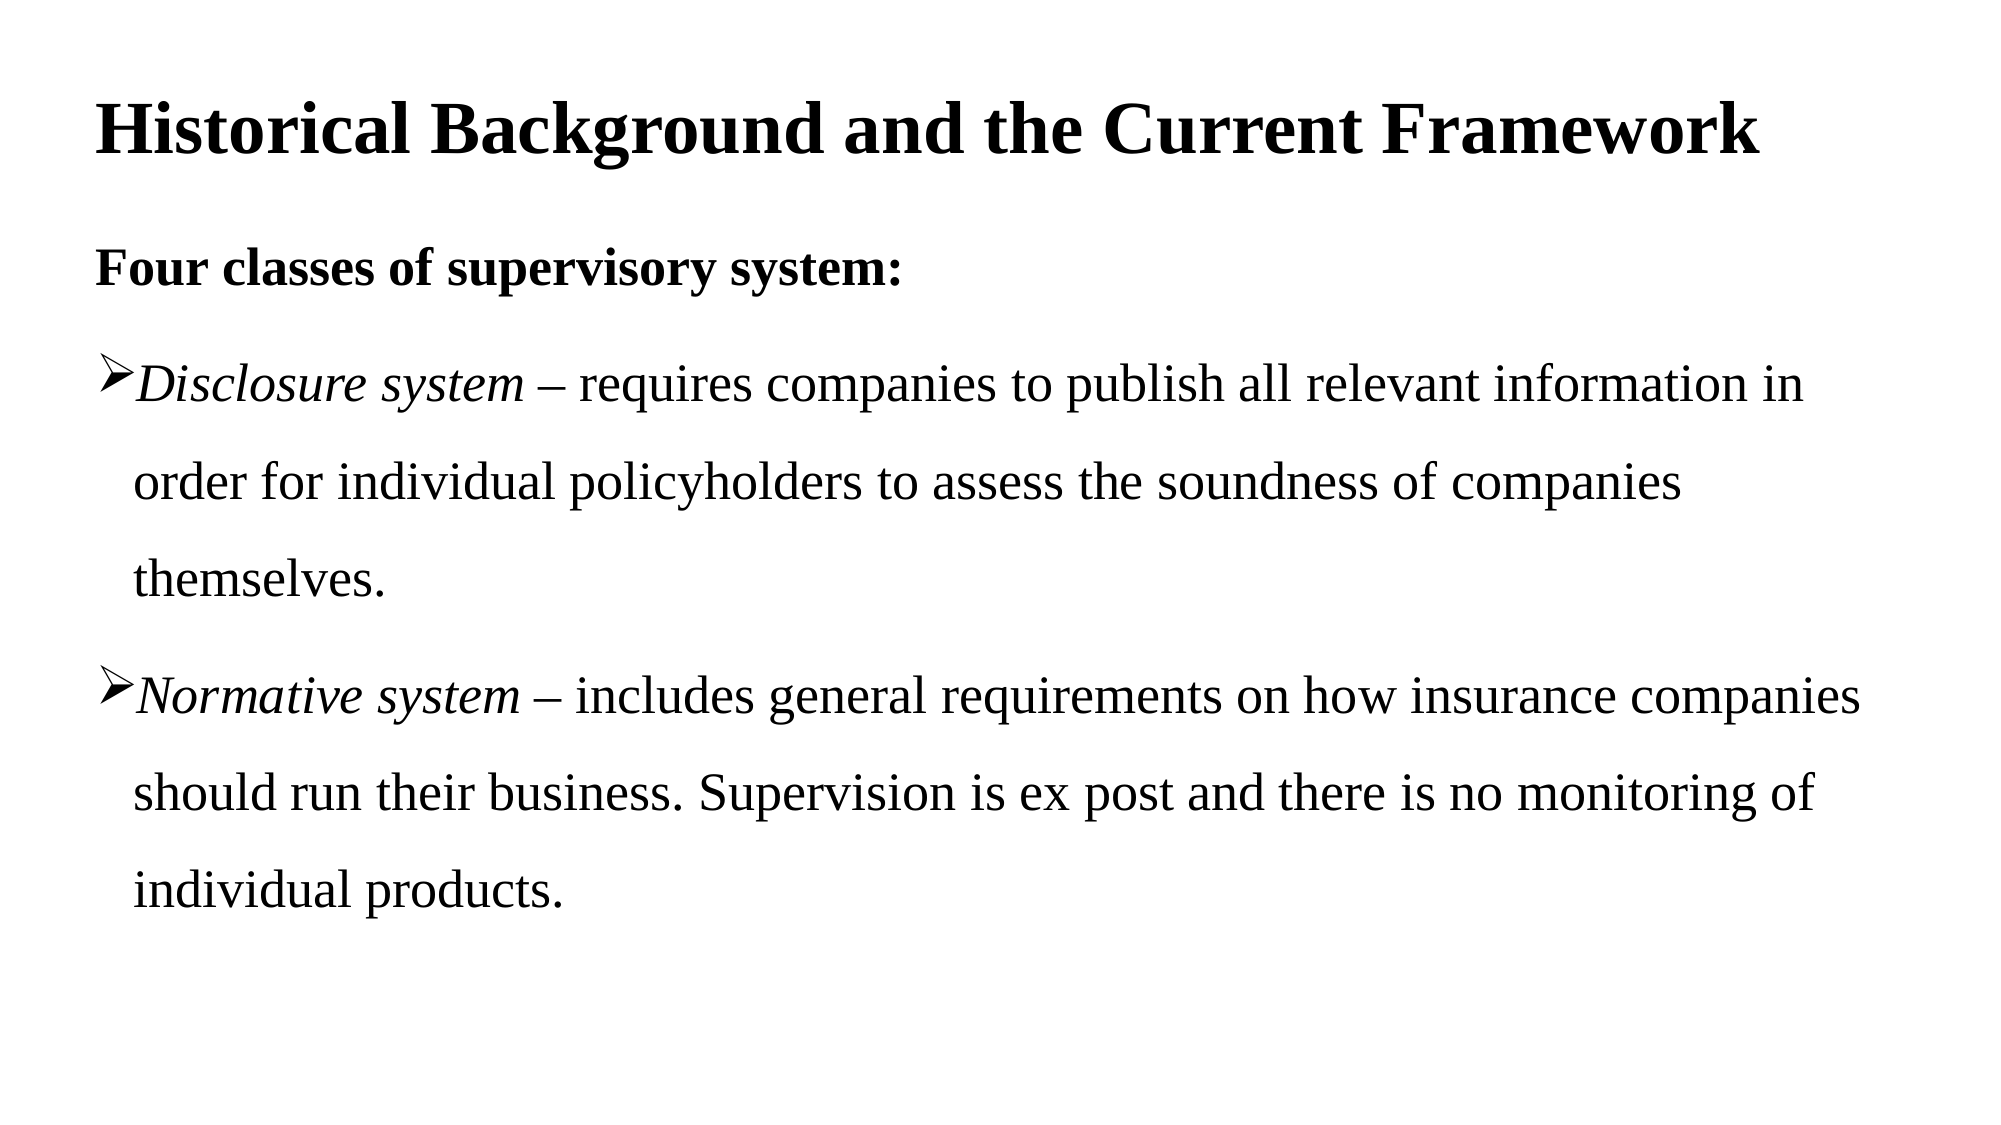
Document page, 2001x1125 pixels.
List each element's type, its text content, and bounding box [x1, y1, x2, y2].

title Historical Background and the Current Framework [80, 67, 1802, 191]
list Four classes of supervisory system: Disclosure system – requires companies to publish all relevant information in order for individual policyholders to assess the soundness of companies themselves. Normative system – includes general requirements on how insurance companies should run their business. Supervision is ex post and there is no monitoring of individual products. [80, 191, 1909, 928]
